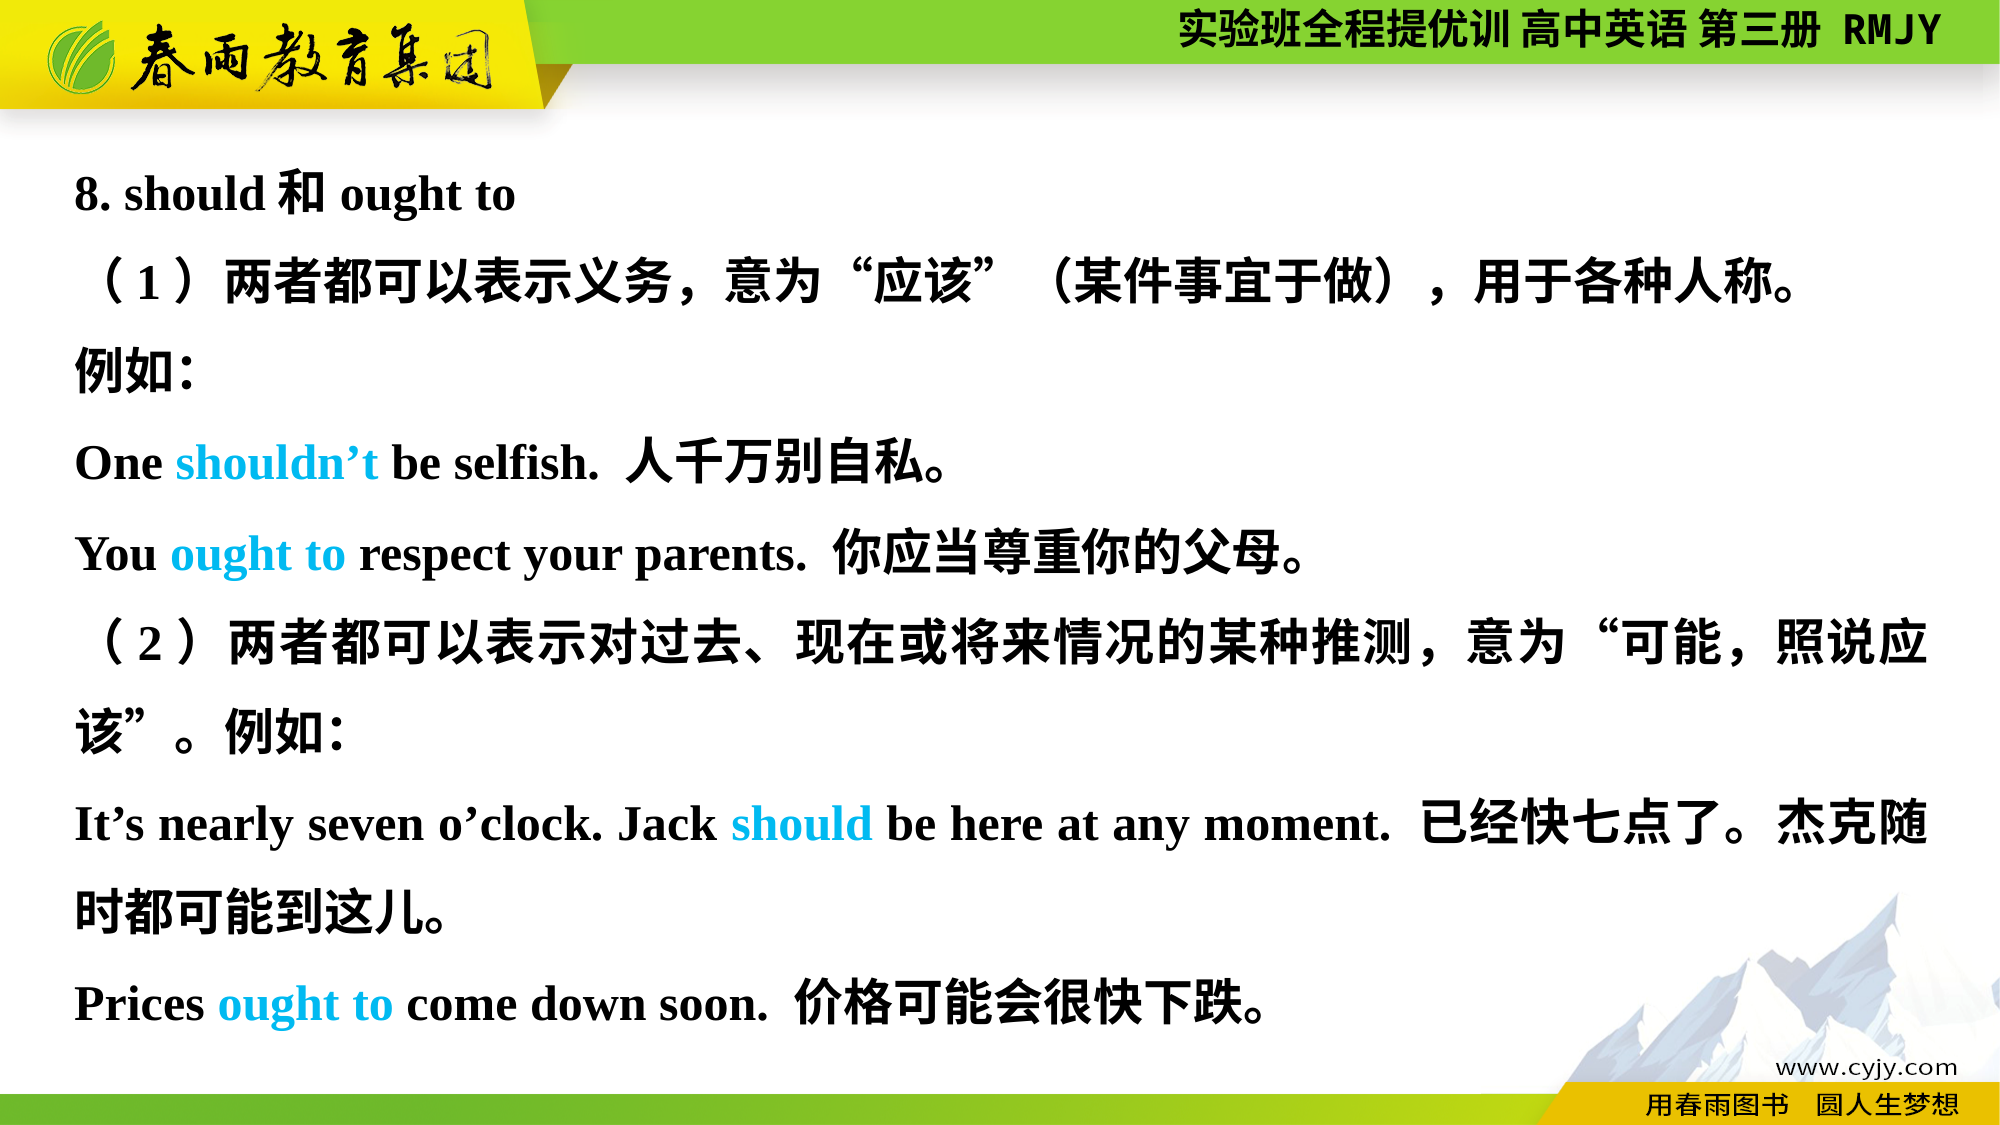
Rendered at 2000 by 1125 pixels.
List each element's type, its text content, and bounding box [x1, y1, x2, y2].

picture [0, 0, 2000, 1125]
list 8. should和ought to （1）两者都可以表示义务，意为“应该”（某件事宜于做），用于各种人称。 例如： One shouldn’t be selfish. 人千万别自私。 You ought to respect your parents. 你应当尊重你的父母。 （2）两者都可以表示对过去、现在或将来情况的某种推测，意为“可能，照说应该”。例如： It’s nearly seven o’clock. Jack should be here at any moment. 已经快七点了。杰克随时都可能到这儿。 Prices ought to come down soon. 价格可能会很快下跌。 [59, 122, 1944, 1035]
